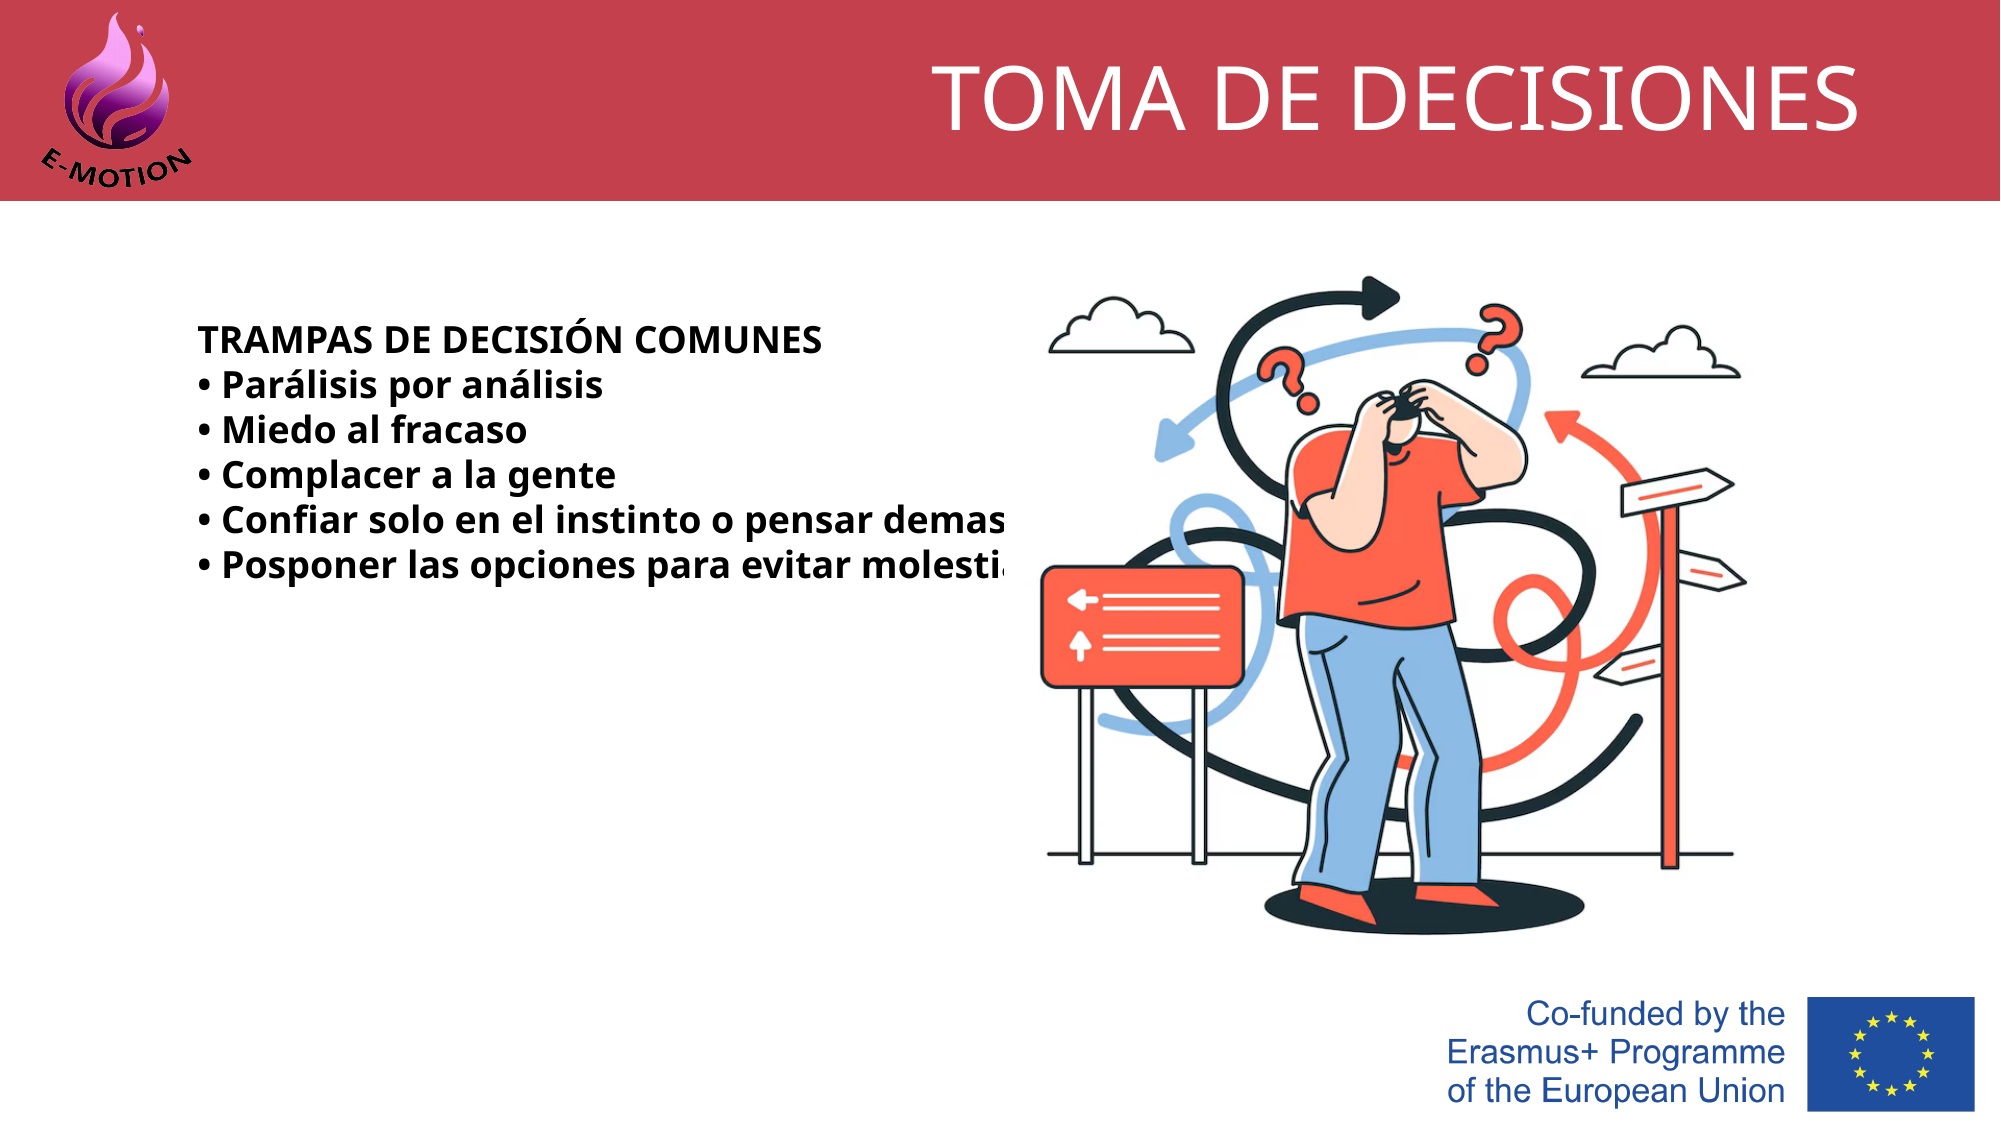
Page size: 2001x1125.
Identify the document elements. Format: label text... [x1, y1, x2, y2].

text_box TOMA DE DECISIONES [618, 34, 1878, 309]
picture [0, 0, 253, 247]
picture [1003, 210, 1776, 982]
text_box TRAMPAS DE DECISIÓN COMUNES • Parálisis por análisis • Miedo al fracaso • Complacer a la gente • Confiar solo en el instinto o pensar demasiado • Posponer las opciones para evitar molestias [182, 308, 1003, 594]
